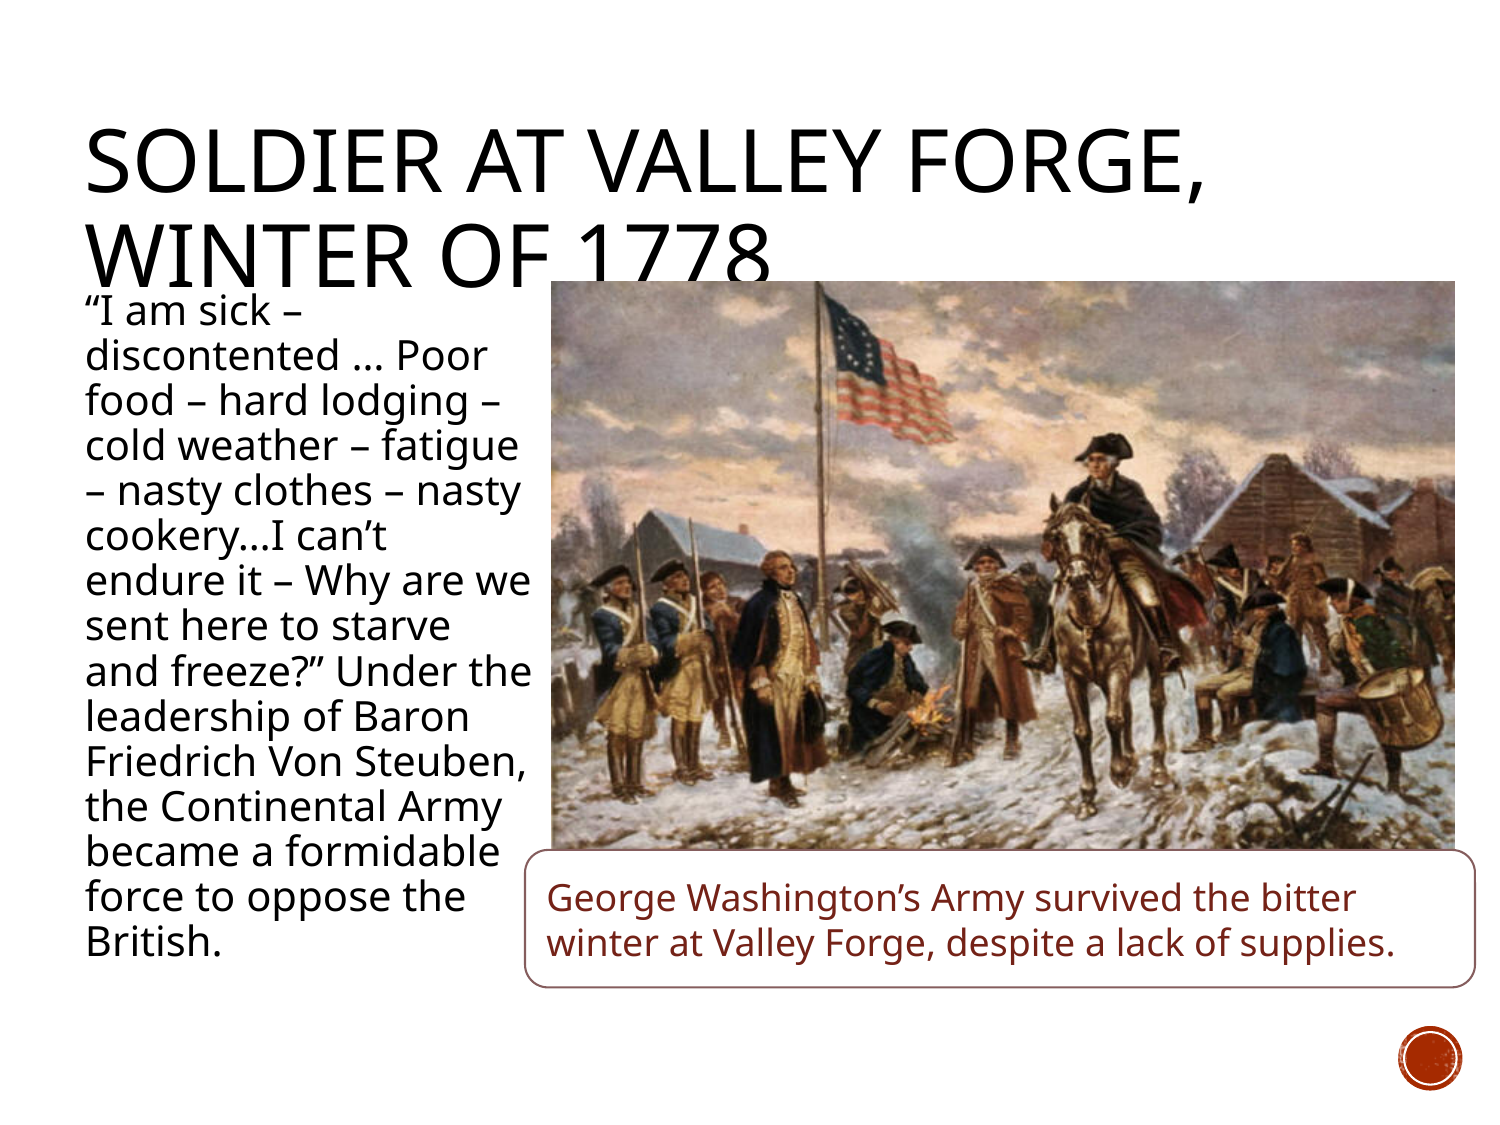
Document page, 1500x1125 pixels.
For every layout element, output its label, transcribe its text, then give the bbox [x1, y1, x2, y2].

list “I am sick – discontented … Poor food – hard lodging – cold weather – fatigue – nasty clothes – nasty cookery…I can’t endure it – Why are we sent here to starve and freeze?” Under the leadership of Baron Friedrich Von Steuben, the Continental Army became a formidable force to oppose the British. [69, 281, 549, 1005]
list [551, 284, 1455, 887]
title Soldier at valley forge, winter of 1778 [69, 79, 1438, 344]
text_box George Washington’s Army survived the bitter winter at Valley Forge, despite a lack of supplies. [523, 848, 1477, 989]
